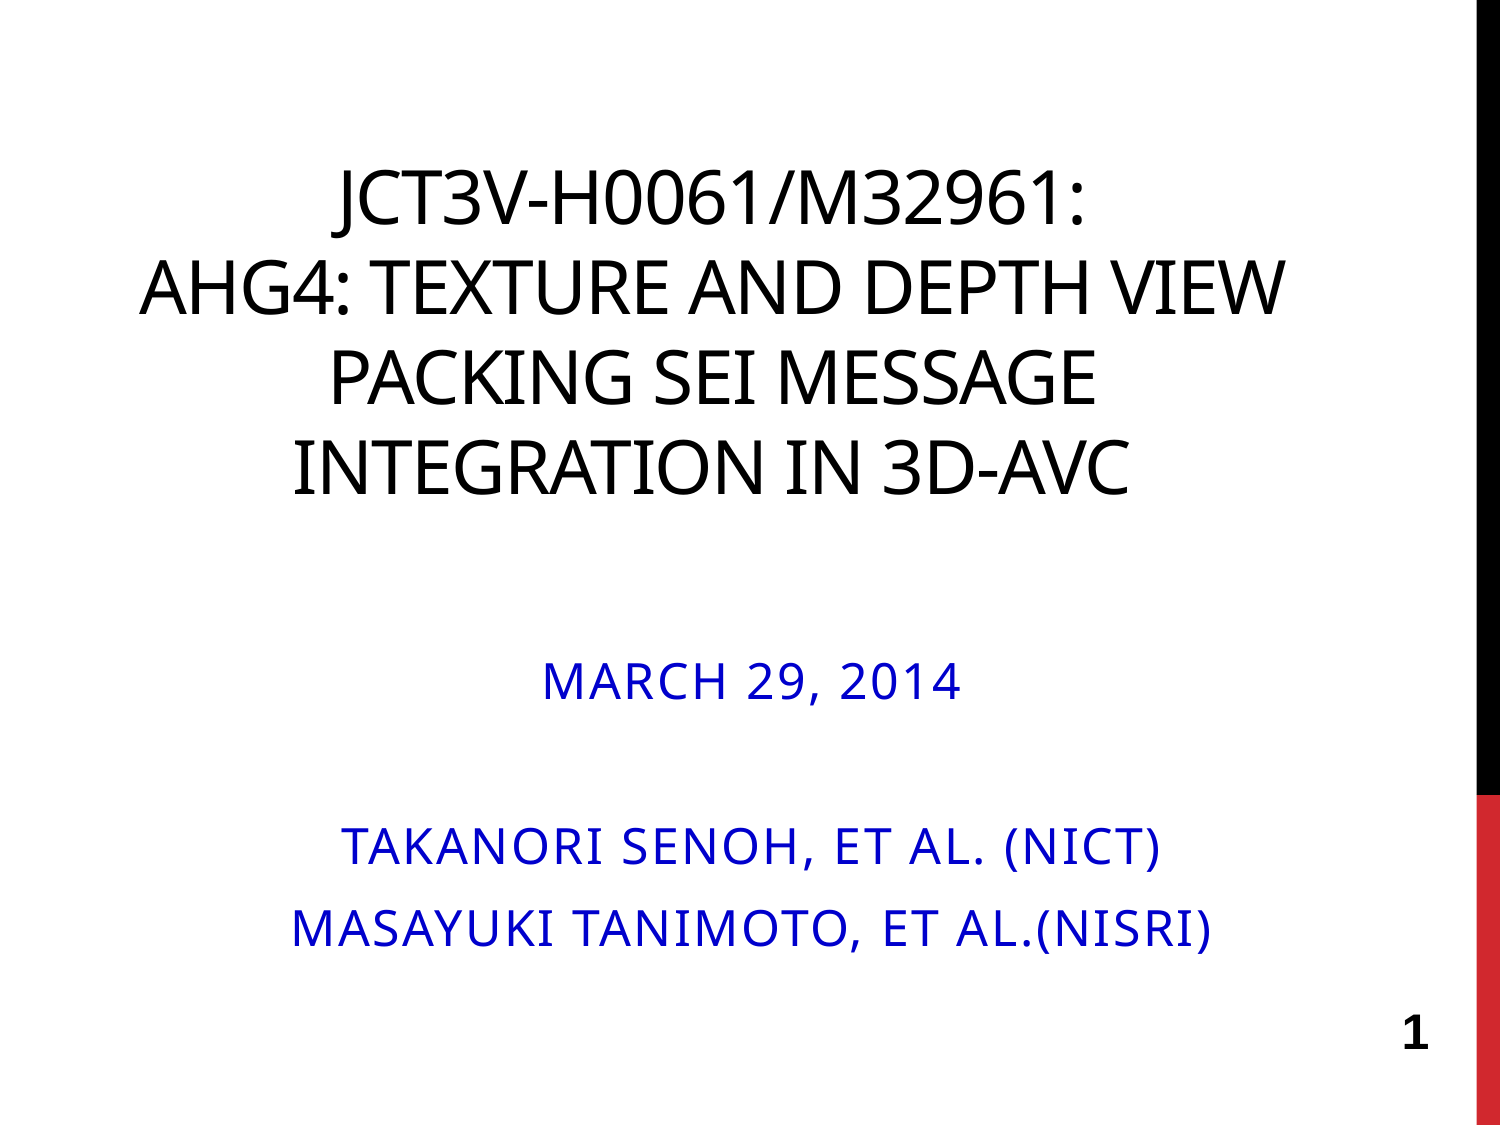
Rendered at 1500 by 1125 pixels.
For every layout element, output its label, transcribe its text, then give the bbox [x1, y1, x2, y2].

slide_number 1 [1386, 999, 1500, 1060]
subtitle march 29, 2014 Takanori Senoh, et al. (NICT) Masayuki tanimoto, et al.(NISRI) [160, 641, 1343, 1066]
title JCT3v-H0061/M32961: AHG4: Texture and Depth View Packing SEI Message Integration in 3D-AVC [75, 37, 1350, 622]
